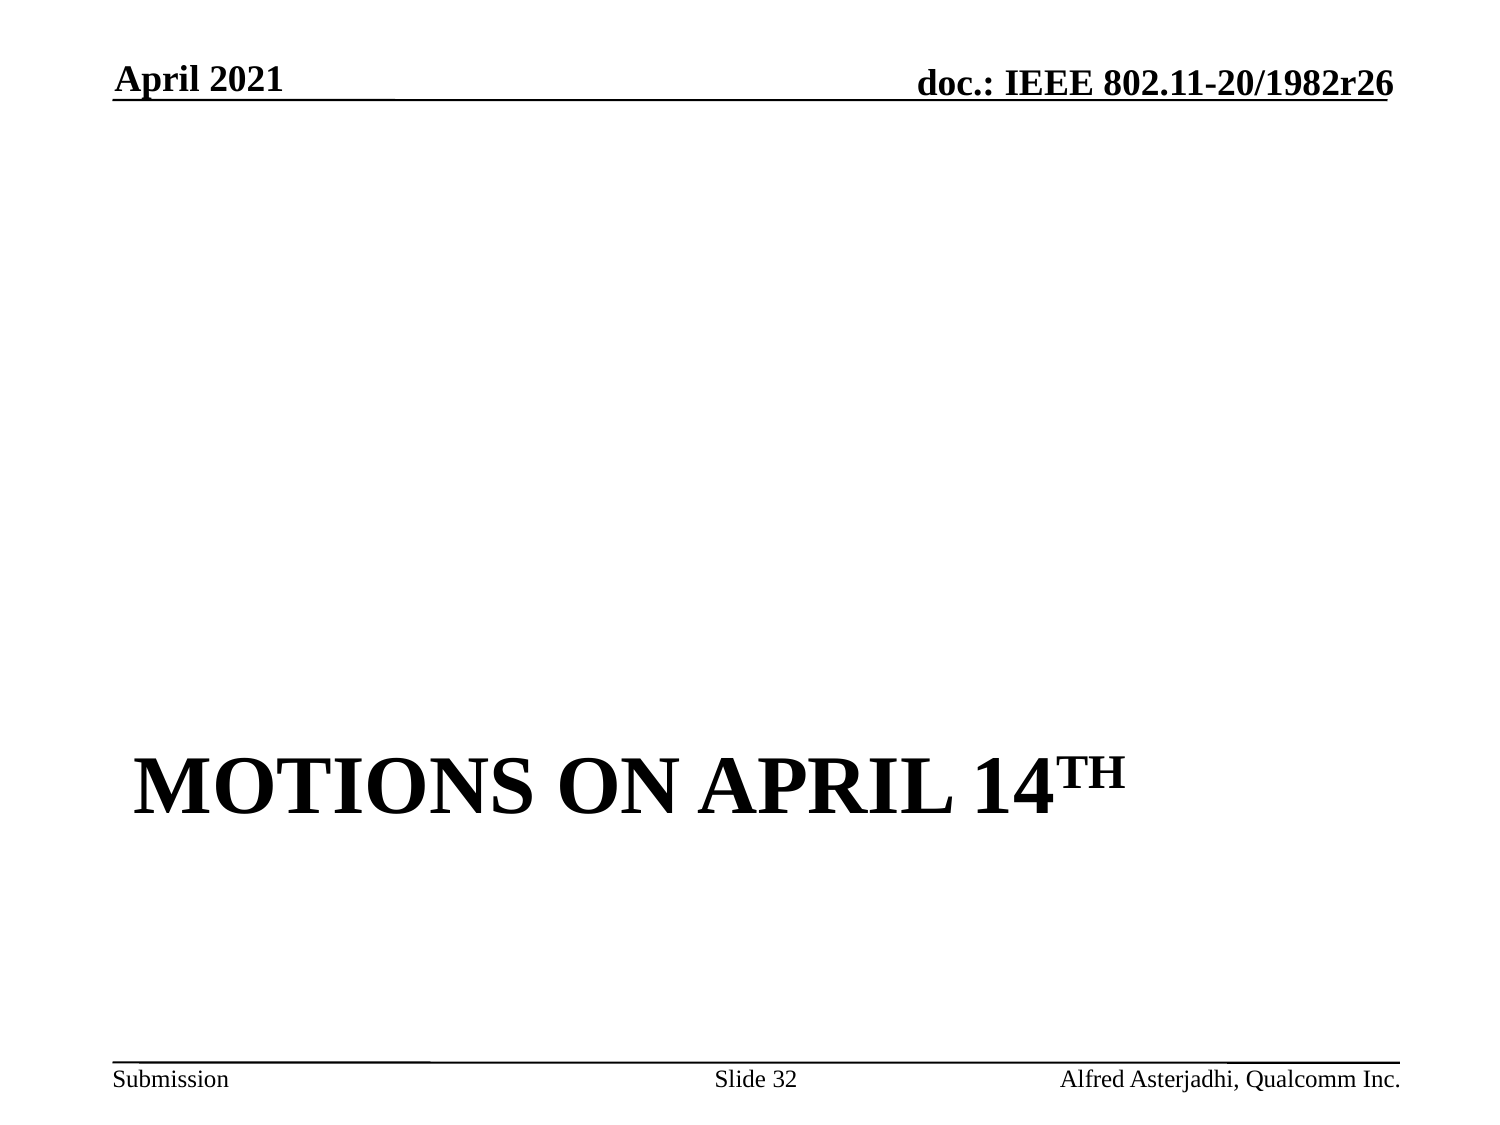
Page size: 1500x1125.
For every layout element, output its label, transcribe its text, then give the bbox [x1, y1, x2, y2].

title Motions on April 14th [118, 722, 1394, 947]
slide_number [114, 54, 423, 100]
footer Alfred Asterjadhi, Qualcomm Inc. [878, 1061, 1402, 1093]
slide_number Slide 32 [712, 1061, 800, 1123]
